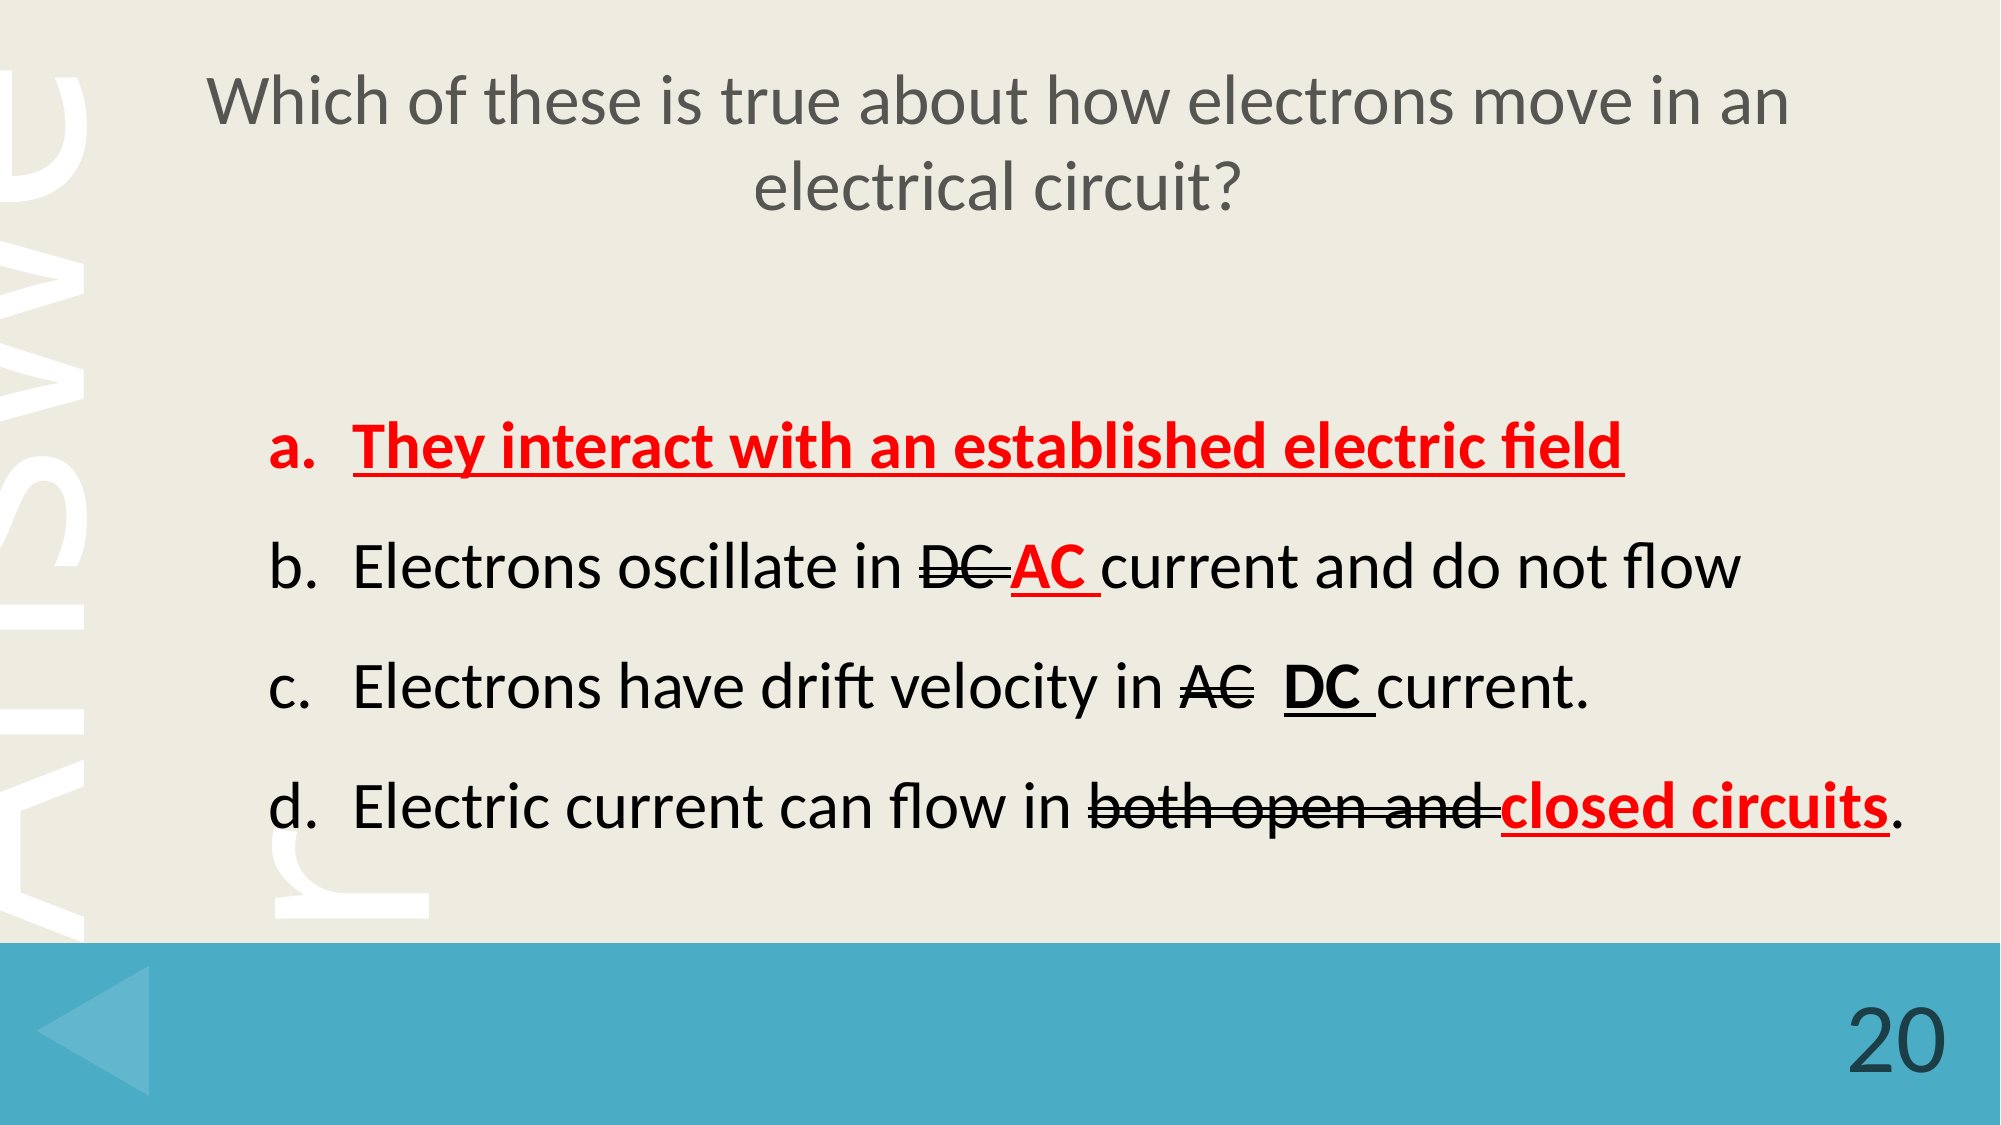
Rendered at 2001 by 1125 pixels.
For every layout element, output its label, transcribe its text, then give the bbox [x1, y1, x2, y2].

list They interact with an established electric field Electrons oscillate in DC AC current and do not flow Electrons have drift velocity in AC DC current. Electric current can flow in both open and closed circuits. [253, 307, 1929, 897]
list 20 [1494, 967, 1963, 1097]
title Which of these is true about how electrons move in an electrical circuit? [99, 45, 1900, 233]
